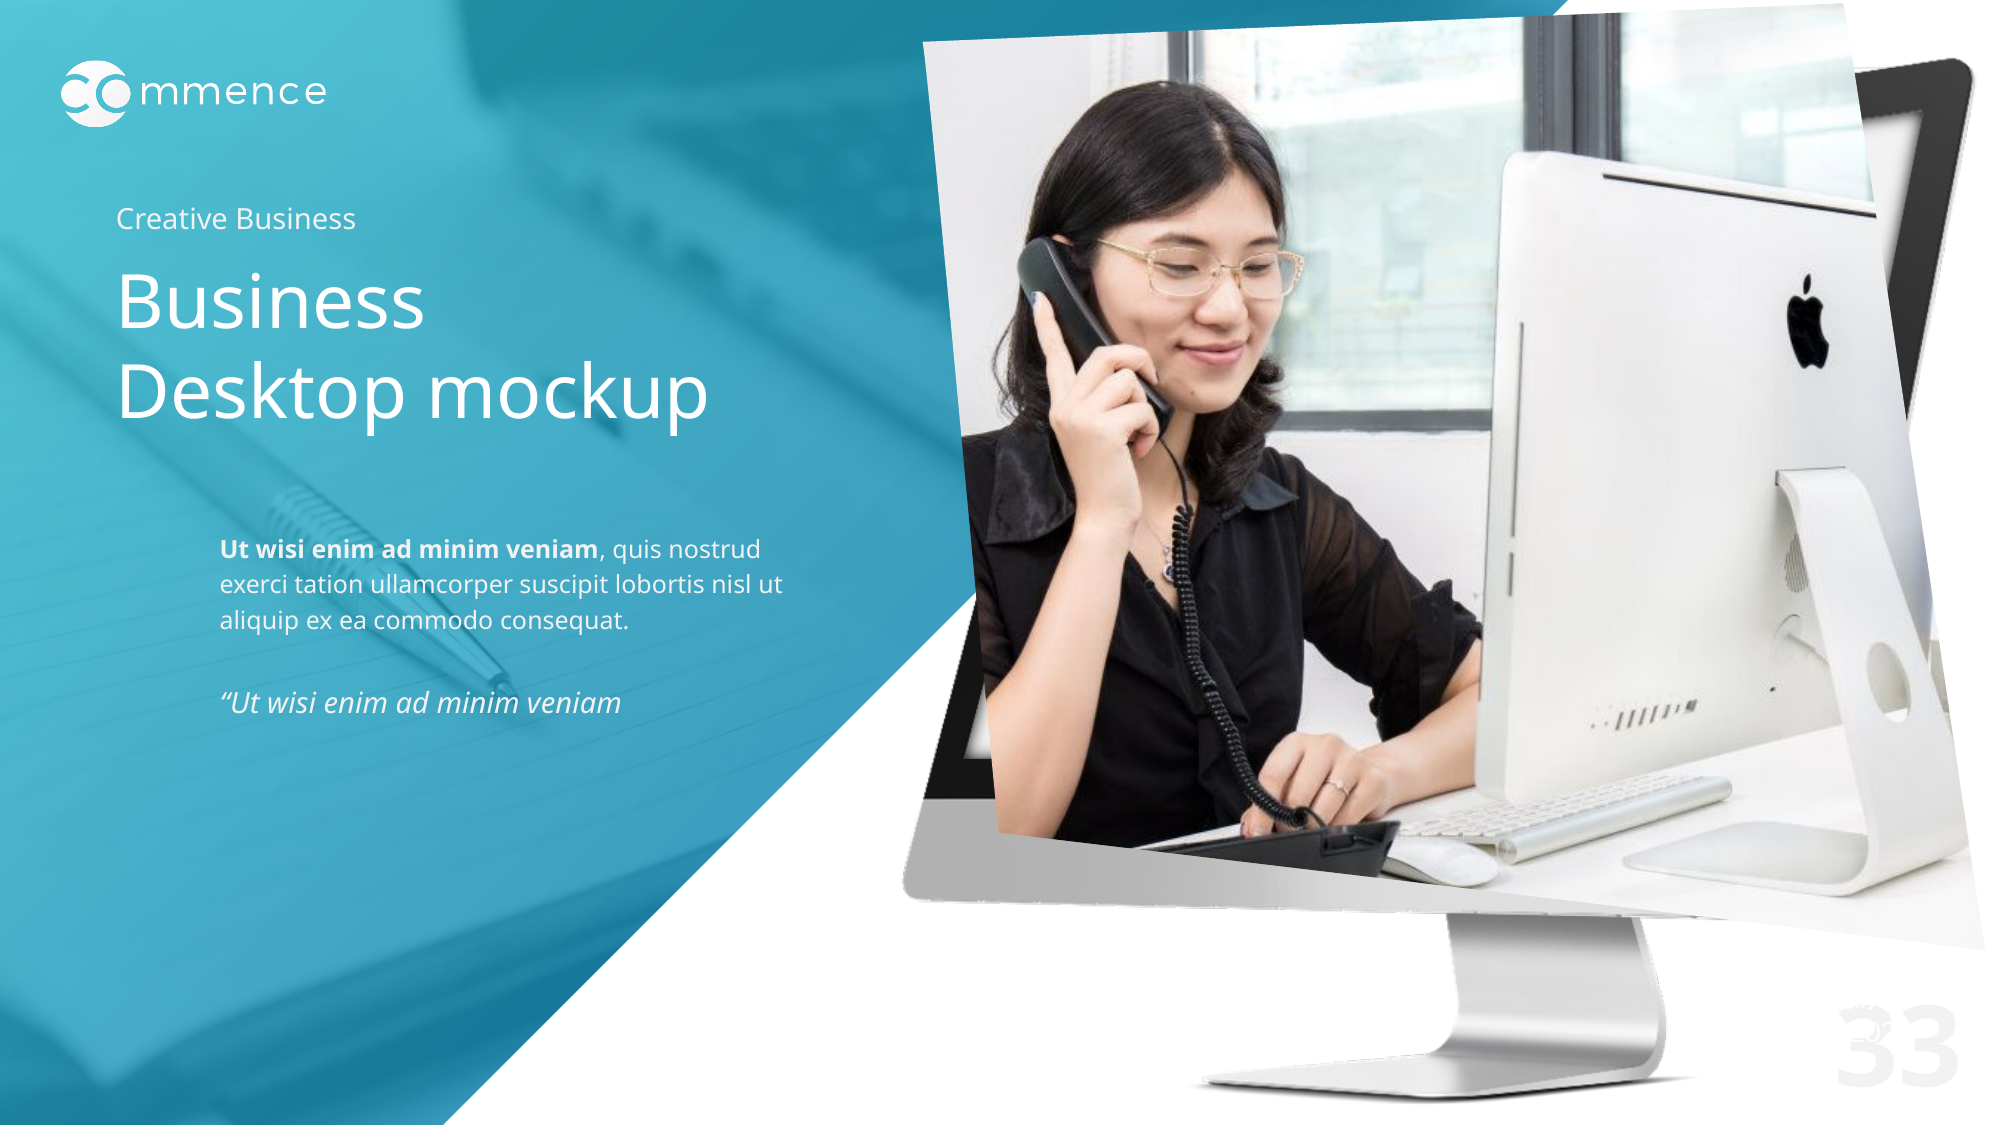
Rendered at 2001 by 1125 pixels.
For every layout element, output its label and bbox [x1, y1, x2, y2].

picture [0, 0, 2000, 1125]
text_box [61, 60, 326, 127]
